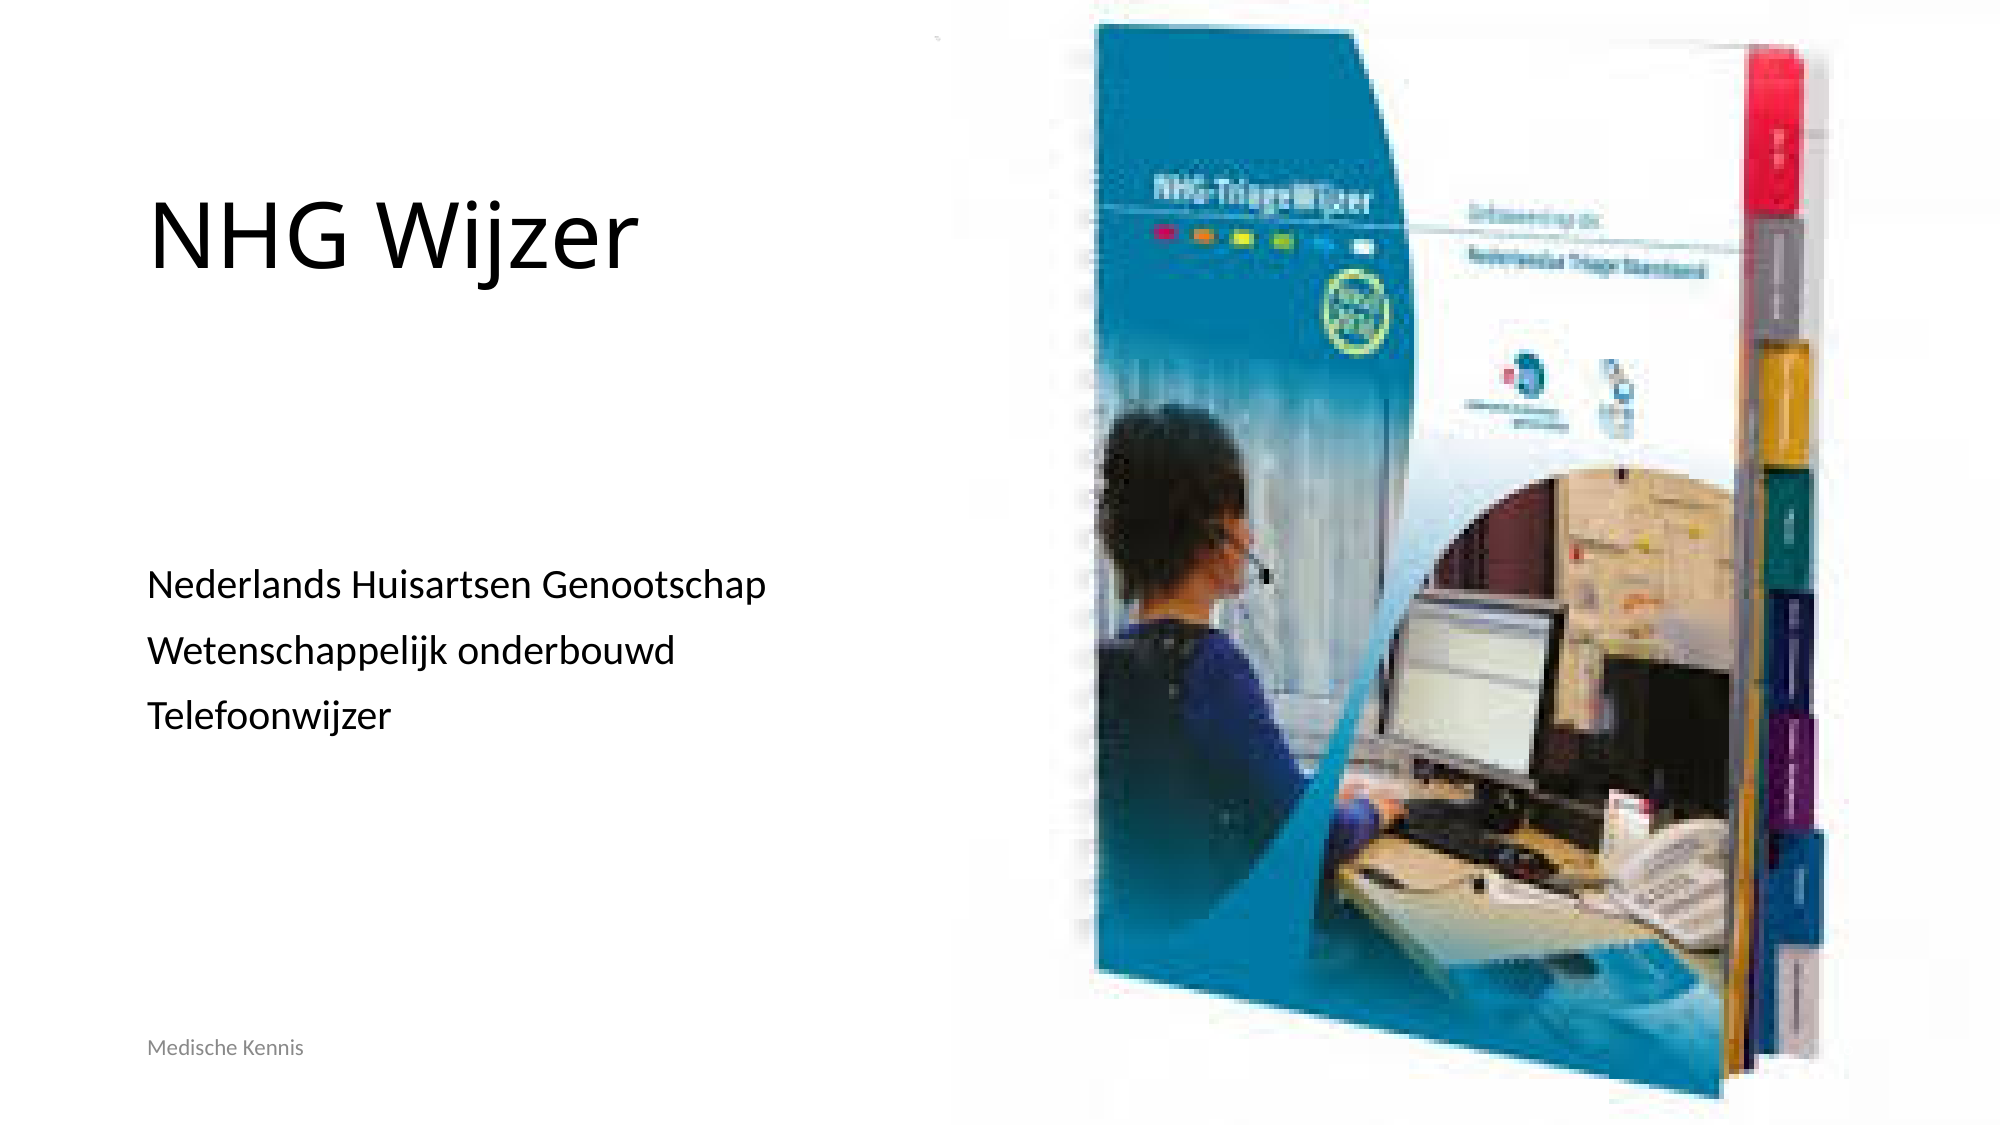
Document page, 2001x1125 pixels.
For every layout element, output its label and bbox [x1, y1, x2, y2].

picture [0, 0, 950, 1125]
list [950, 0, 2000, 1125]
